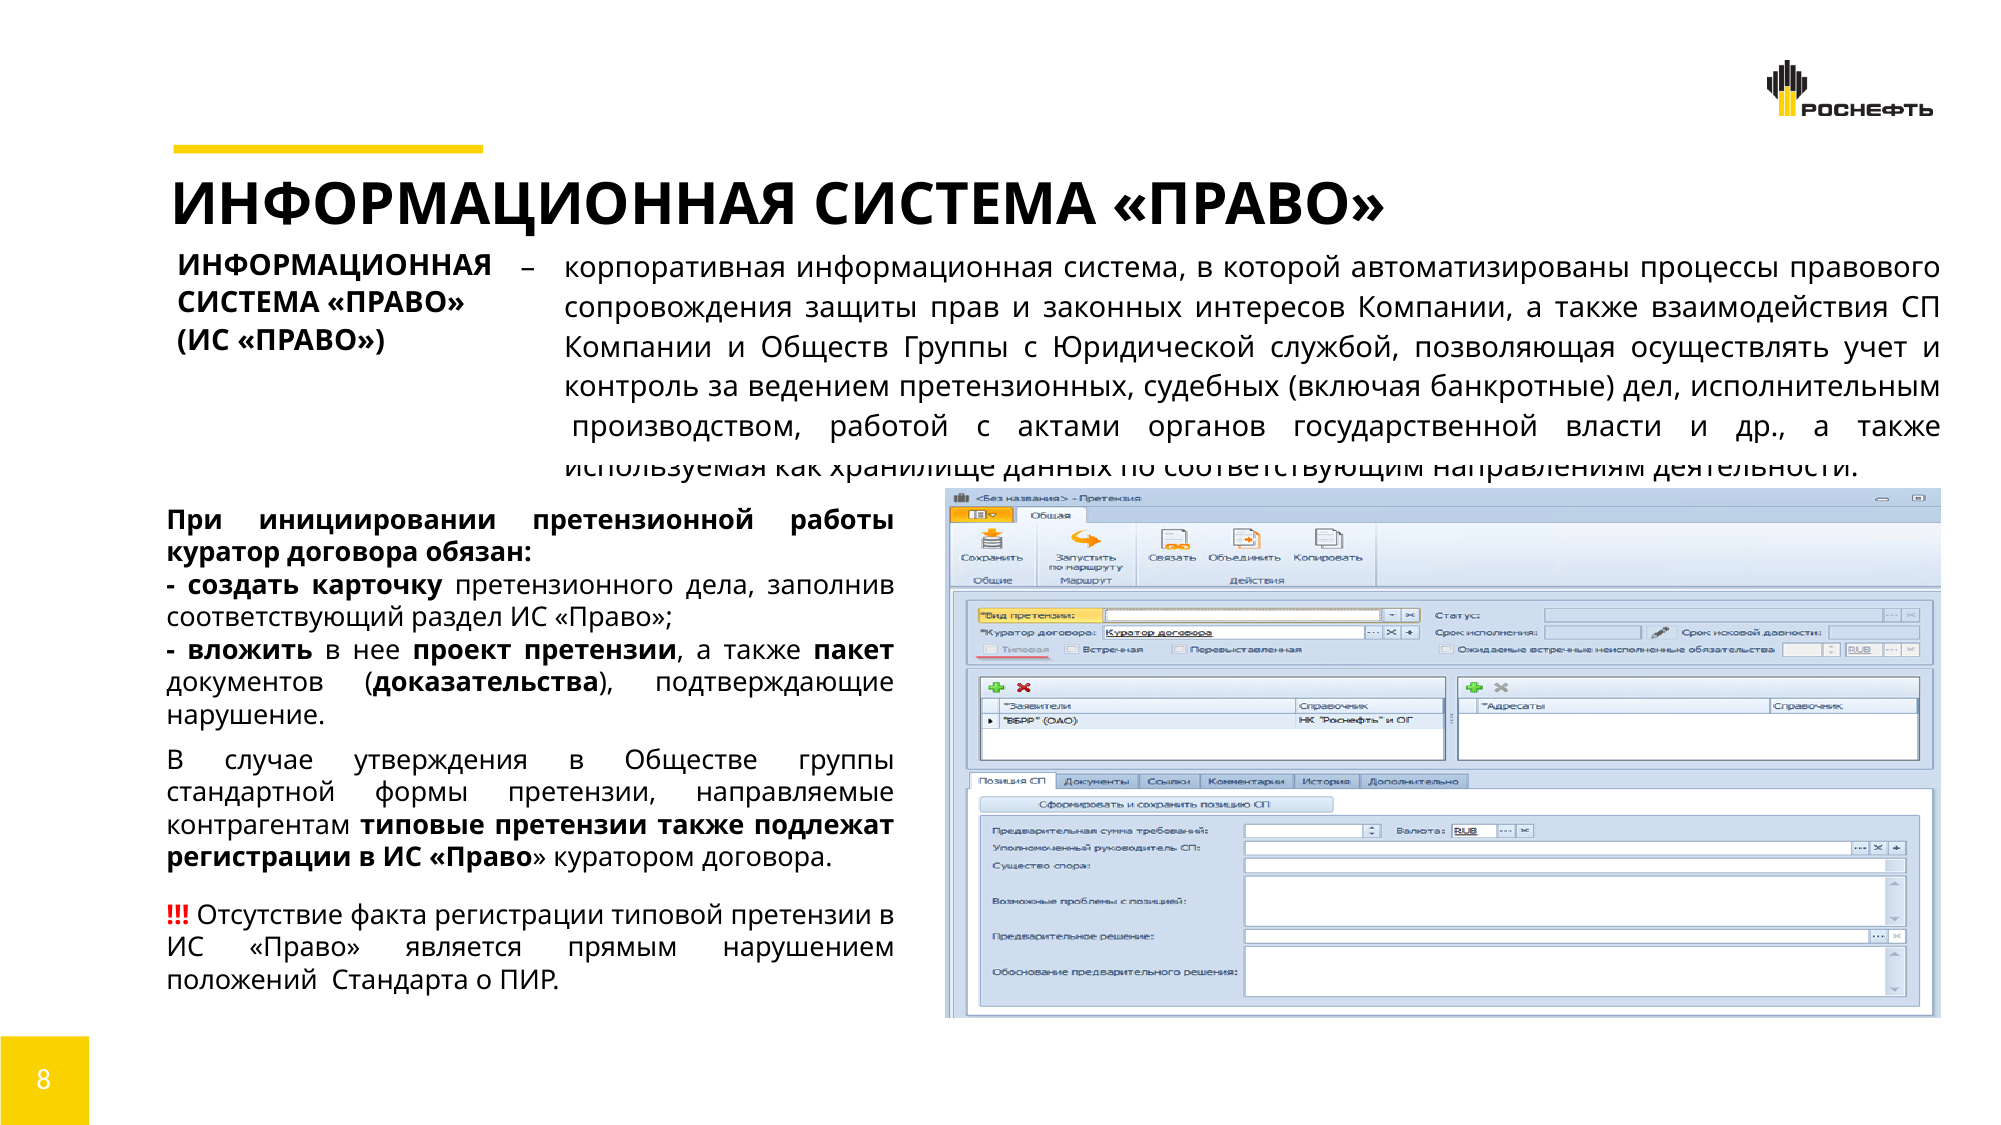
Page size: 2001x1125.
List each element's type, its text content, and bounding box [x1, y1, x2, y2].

table_header ИНФОРМАЦИОННАЯ СИСТЕМА «ПРАВО» (ИС «ПРАВО») [167, 247, 508, 459]
picture [945, 488, 1941, 1018]
text_box ИНФОРМАЦИОННАЯ СИСТЕМА «ПРАВО» [155, 159, 1902, 244]
text_box [151, 585, 1924, 1028]
table_header – [510, 247, 552, 459]
picture [1767, 60, 1933, 116]
text_box При инициировании претензионной работы куратор договора обязан: - создать карточку претензионного дела, заполнив соответствующий раздел ИС «Право»; - вложить в нее проект претензии, а также пакет документов (доказательства), подтверждающие нарушение. В случае утверждения в Обществе группы стандартной формы претензии, направляемые контрагентам типовые претензии также подлежат регистрации в ИС «Право» куратором договора. !!! Отсутствие факта регистрации типовой претензии в ИС «Право» является прямым нарушением положений Стандарта о ПИР. [151, 494, 910, 1002]
text_box [173, 144, 484, 155]
table_header корпоративная информационная система, в которой автоматизированы процессы правового сопровождения защиты прав и законных интересов Компании, а также взаимодействия СП Компании и Обществ Группы с Юридической службой, позволяющая осуществлять учет и контроль за ведением претензионных, судебных (включая банкротные) дел, исполнительным производством, работой с актами органов государственной власти и др., а также используемая как хранилище данных по соответствующим направлениям деятельности. [554, 247, 1952, 459]
